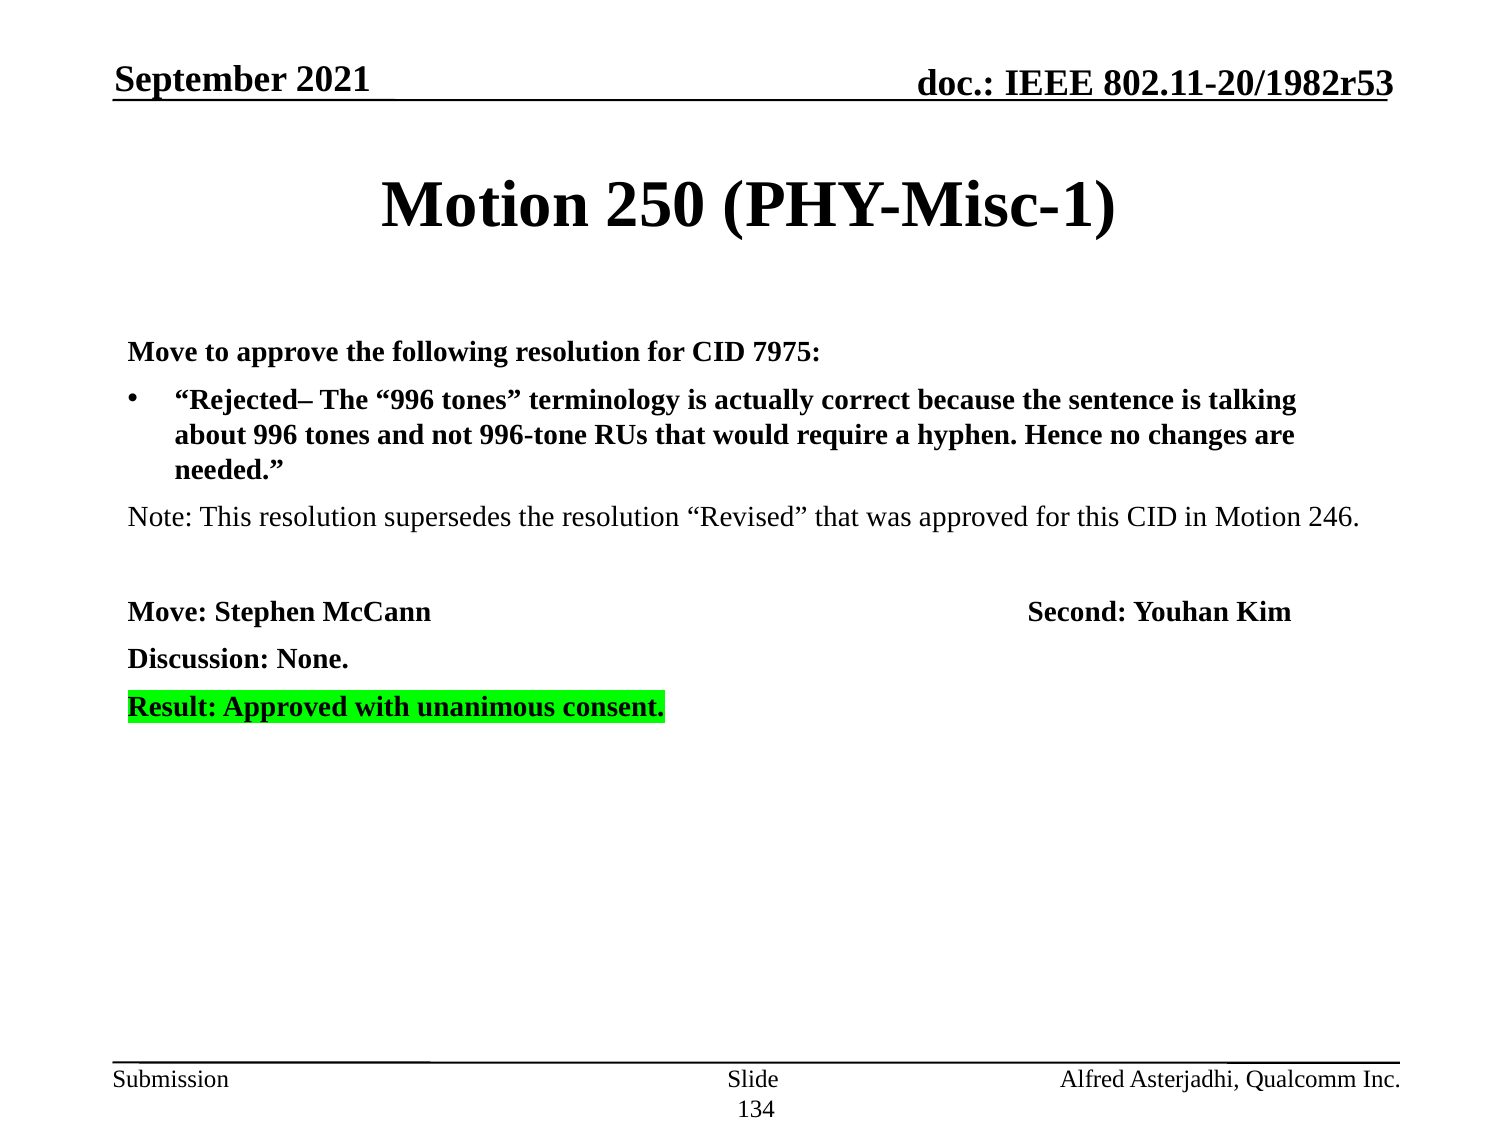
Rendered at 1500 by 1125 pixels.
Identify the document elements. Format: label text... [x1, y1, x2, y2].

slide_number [114, 54, 423, 100]
footer Alfred Asterjadhi, Qualcomm Inc. [878, 1061, 1402, 1093]
slide_number Slide 134 [712, 1061, 800, 1123]
title Motion 250 (PHY-Misc-1) [112, 112, 1388, 288]
list Move to approve the following resolution for CID 7975: “Rejected– The “996 tones” terminology is actually correct because the sentence is talking about 996 tones and not 996-tone RUs that would require a hyphen. Hence no changes are needed.” Note: This resolution supersedes the resolution “Revised” that was approved for this CID in Motion 246. Move: Stephen McCann Second: Youhan Kim Discussion: None. Result: Approved with unanimous consent. [112, 324, 1388, 1063]
